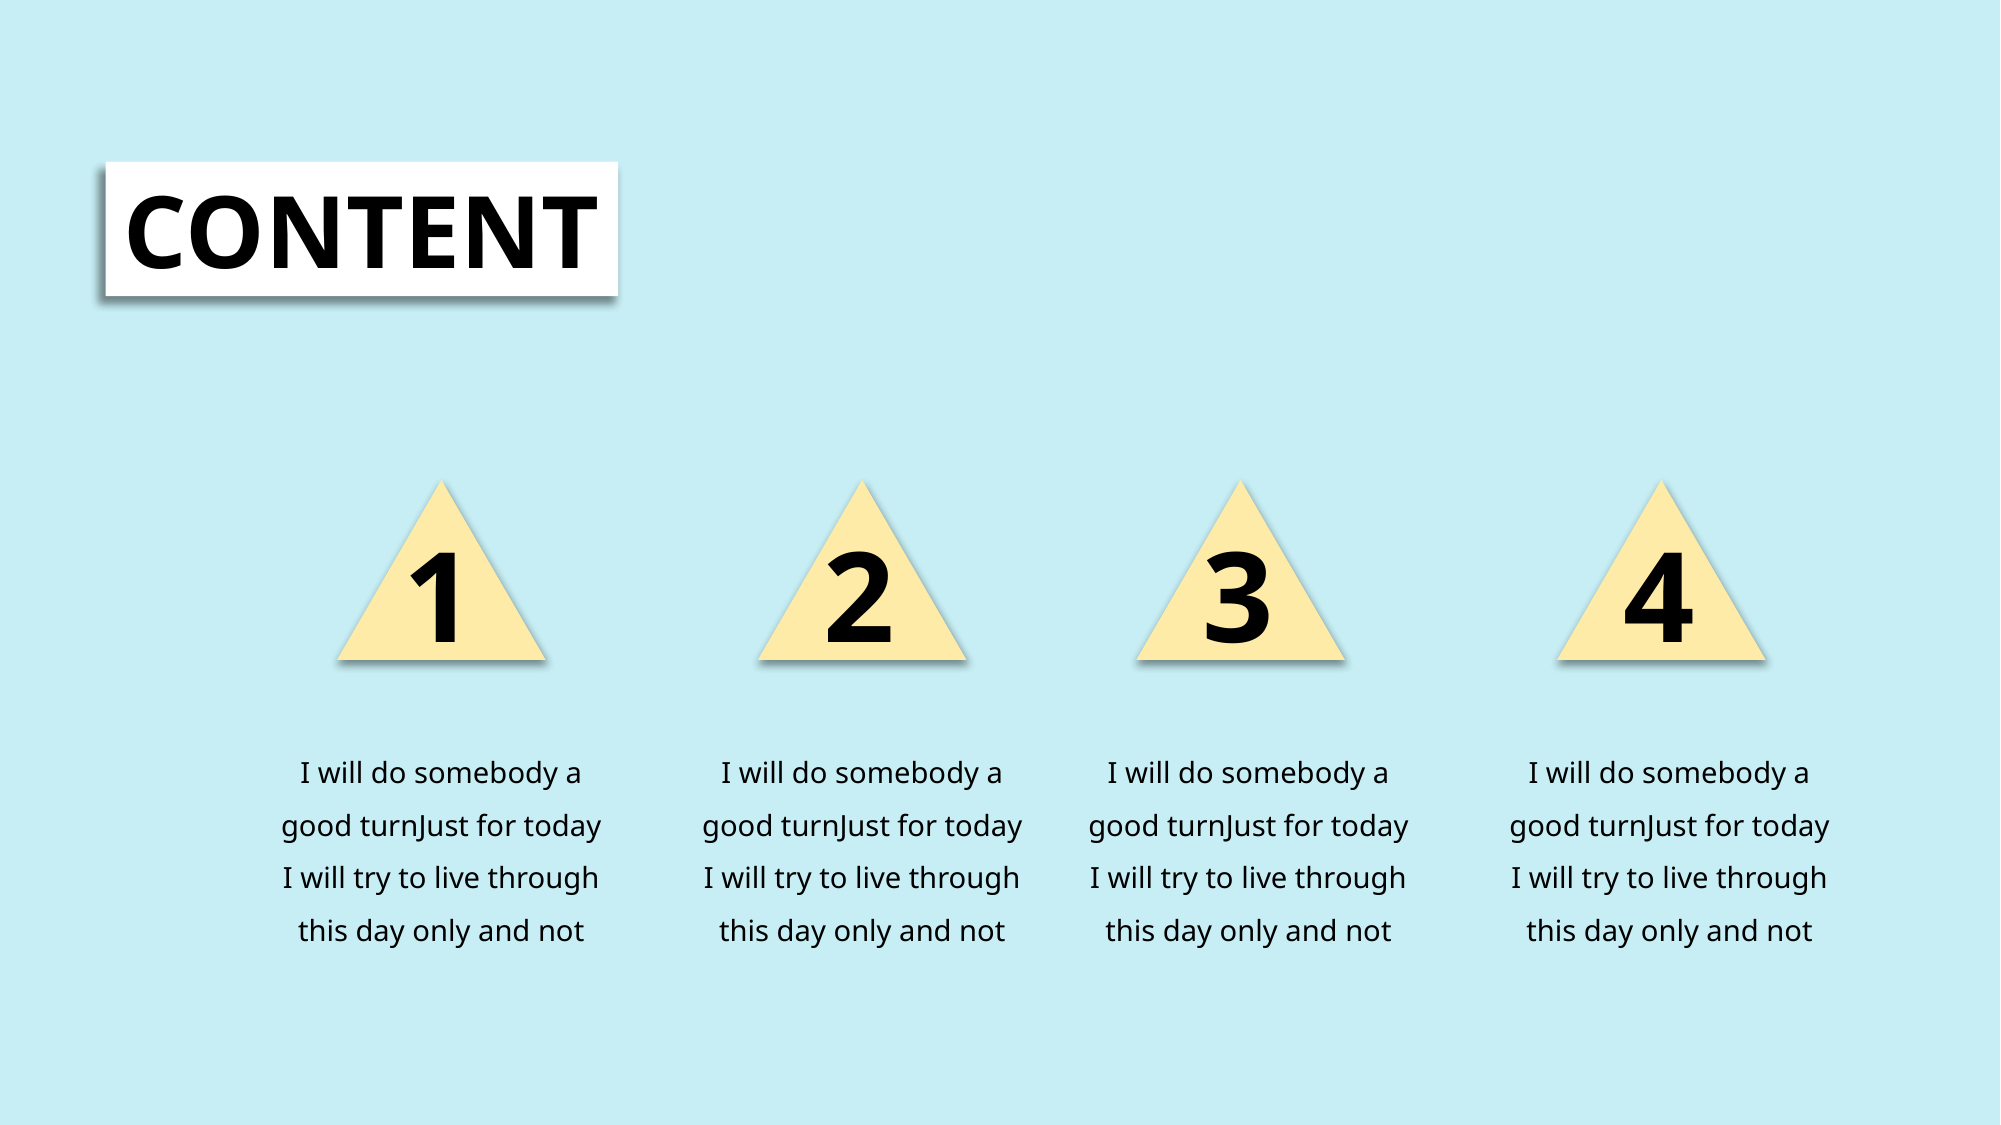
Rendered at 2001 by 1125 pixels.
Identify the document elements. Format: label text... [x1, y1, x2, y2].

text_box CONTENT [105, 161, 619, 297]
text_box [1557, 479, 1766, 677]
text_box I will do somebody a good turnJust for today I will try to live through this day only and not [685, 729, 1039, 955]
text_box I will do somebody a good turnJust for today I will try to live through this day only and not [1072, 729, 1425, 955]
text_box I will do somebody a good turnJust for today I will try to live through this day only and not [264, 729, 618, 955]
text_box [1136, 479, 1345, 677]
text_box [757, 479, 967, 677]
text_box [336, 479, 546, 677]
text_box I will do somebody a good turnJust for today I will try to live through this day only and not [1493, 729, 1846, 955]
